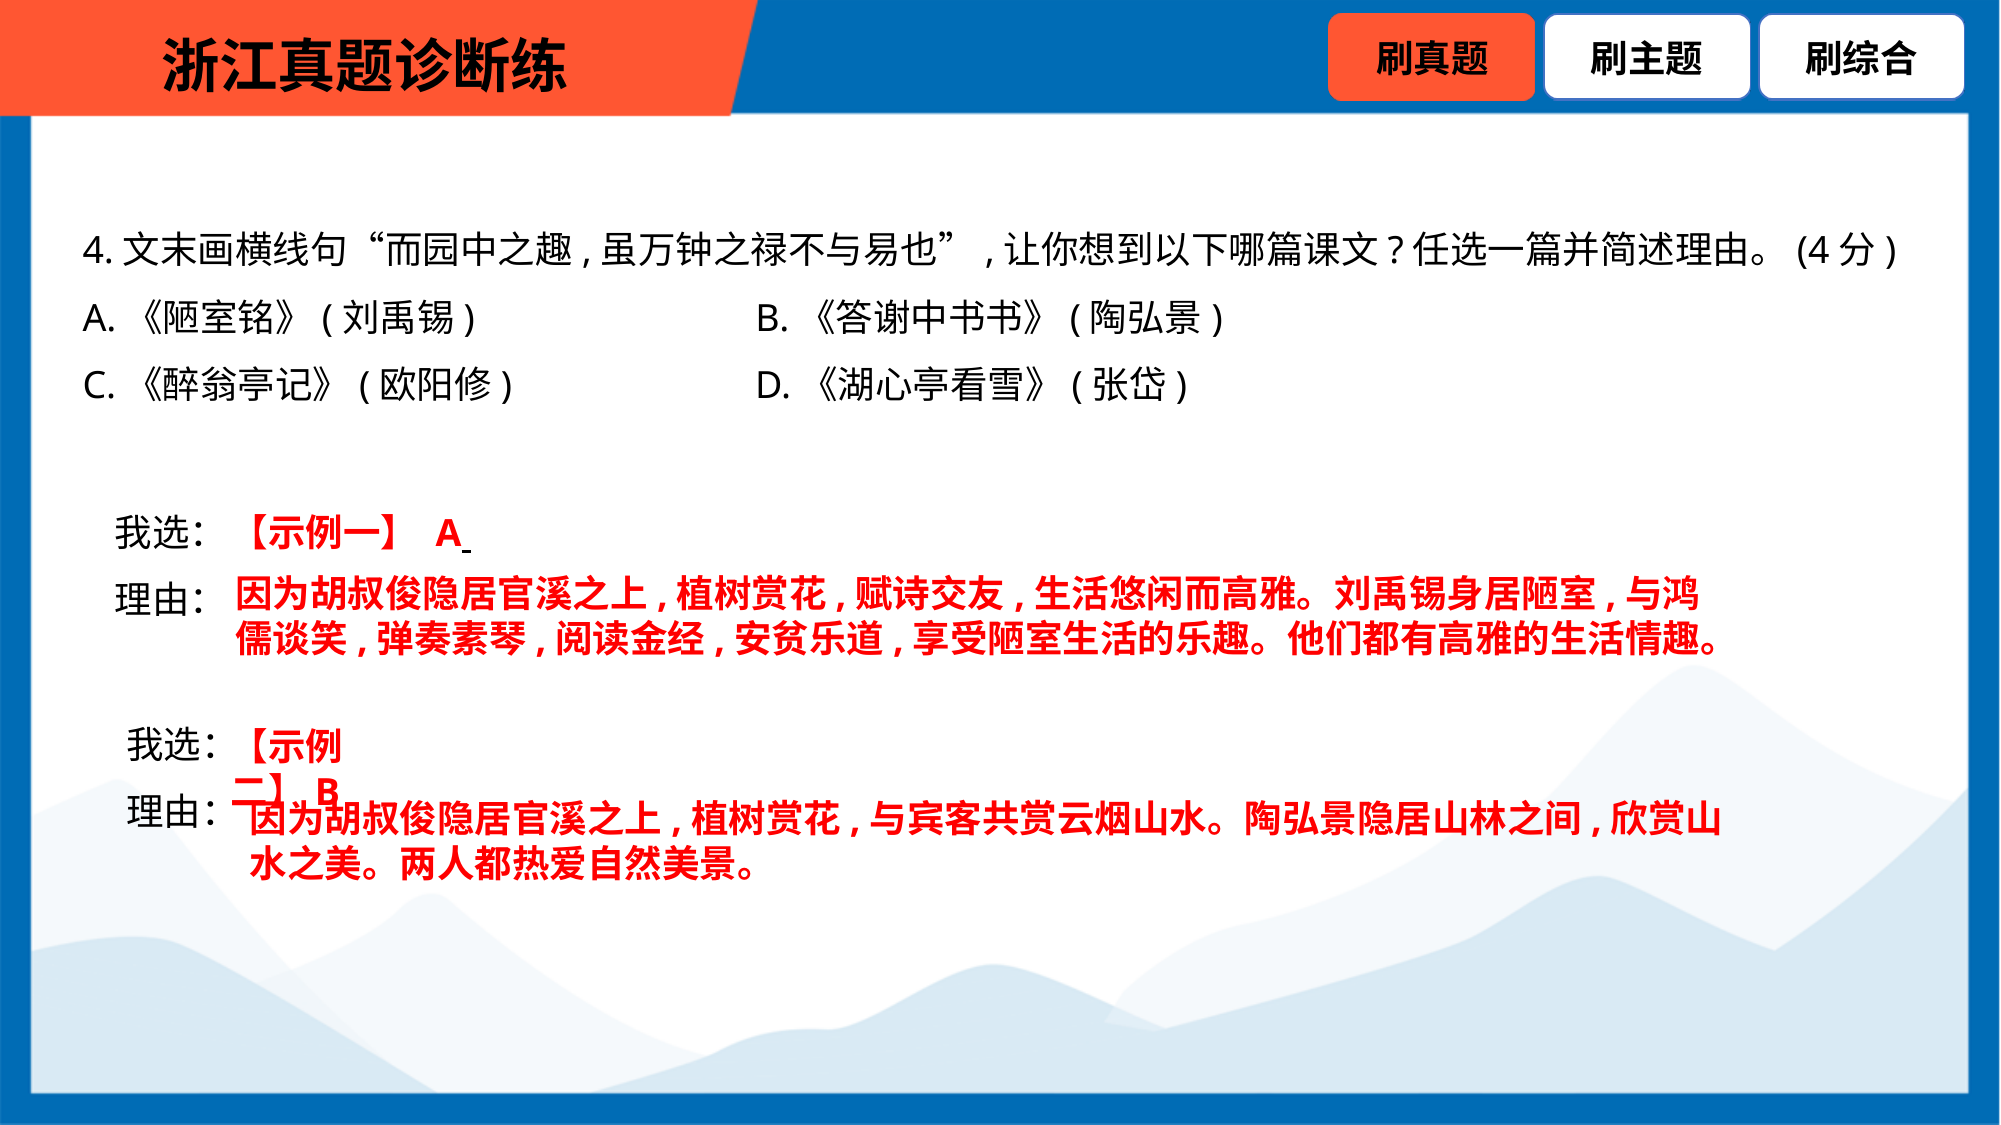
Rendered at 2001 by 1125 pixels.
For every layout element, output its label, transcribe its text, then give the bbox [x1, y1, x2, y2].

text_box 【示例二】B [216, 715, 501, 821]
text_box 我选： 理由： [111, 690, 846, 926]
text_box 因为胡叔俊隐居官溪之上,植树赏花,与宾客共赏云烟山水。陶弘景隐居山林之间,欣赏山水之美。两人都热爱自然美景。 [235, 787, 1765, 893]
picture [0, 0, 2000, 1125]
text_box 我选： 理由： [99, 478, 835, 715]
text_box 4.文末画横线句“而园中之趣,虽万钟之禄不与易也”,让你想到以下哪篇课文?任选一篇并简述理由。(4分) A.《陋室铭》(刘禹锡) B.《答谢中书书》(陶弘景) C.《醉翁亭记》(欧阳修) D.《湖心亭看雪》(张岱) [82, 153, 1917, 457]
text_box 因为胡叔俊隐居官溪之上,植树赏花,赋诗交友,生活悠闲而高雅。刘禹锡身居陋室,与鸿儒谈笑,弹奏素琴,阅读金经,安贫乐道,享受陋室生活的乐趣。他们都有高雅的生活情趣。 [220, 562, 1750, 668]
text_box 【示例一】 A [215, 502, 520, 562]
